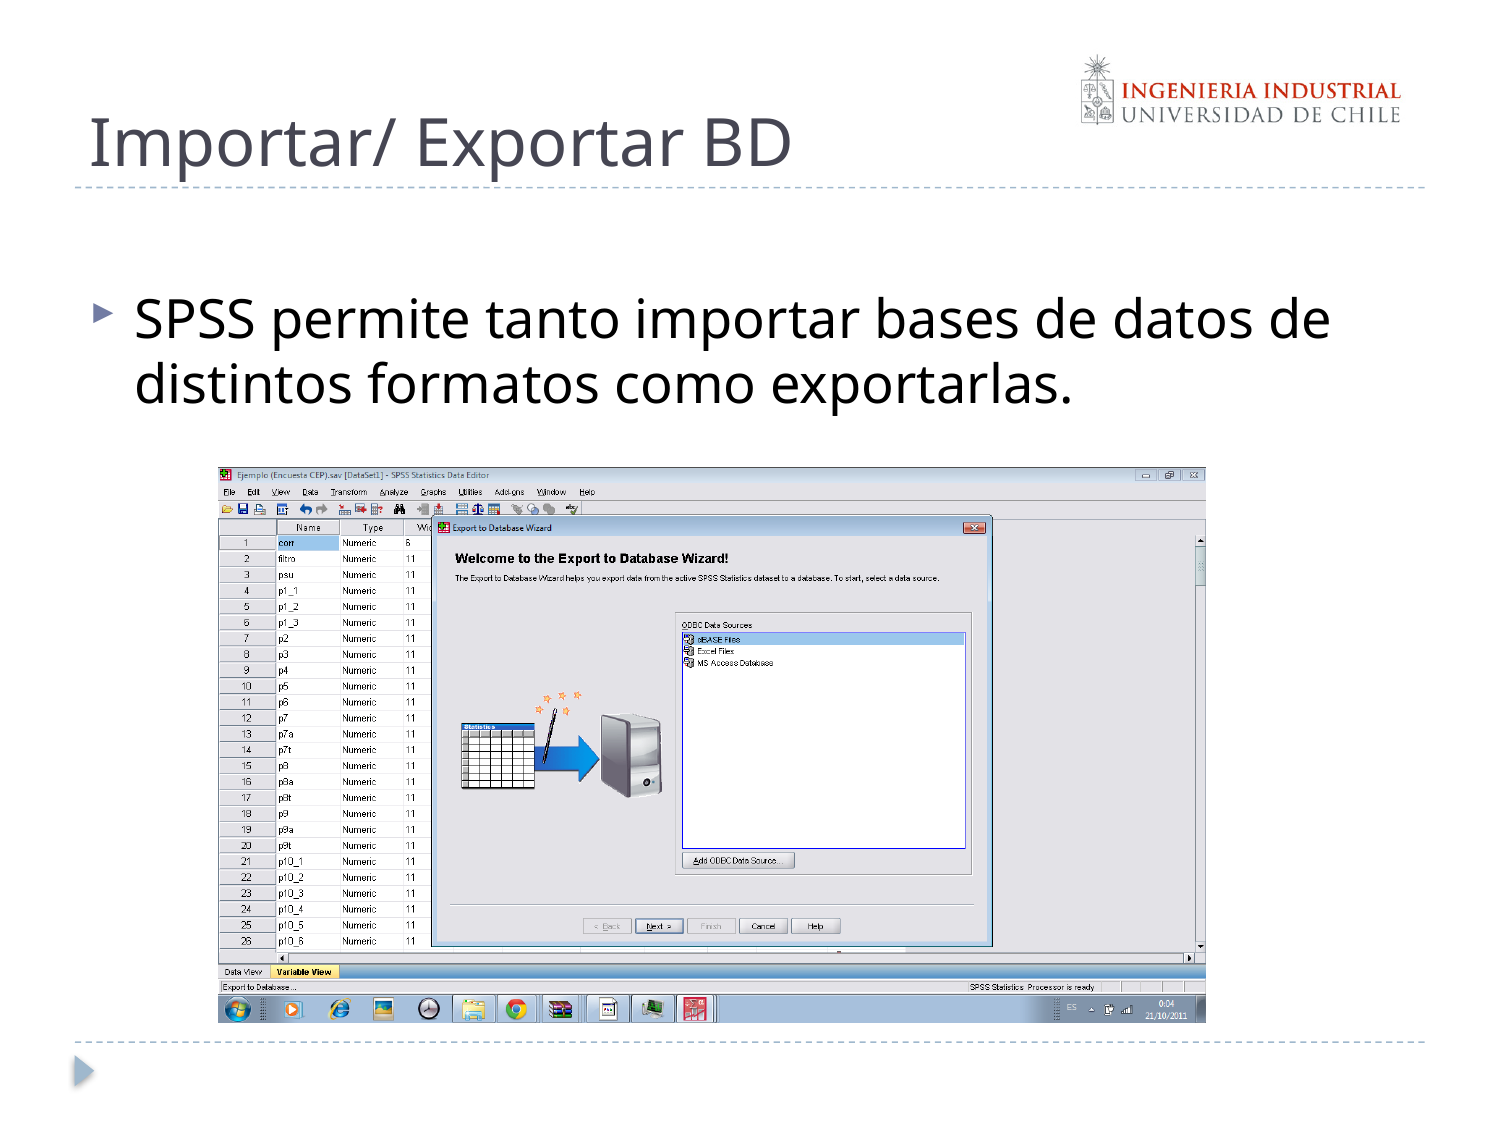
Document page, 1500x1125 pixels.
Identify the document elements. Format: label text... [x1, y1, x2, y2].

list SPSS permite tanto importar bases de datos de distintos formatos como exportarlas. [75, 200, 1425, 1010]
title Importar/ Exportar BD [75, 24, 1425, 188]
picture [1056, 30, 1424, 166]
picture [218, 467, 1206, 1024]
